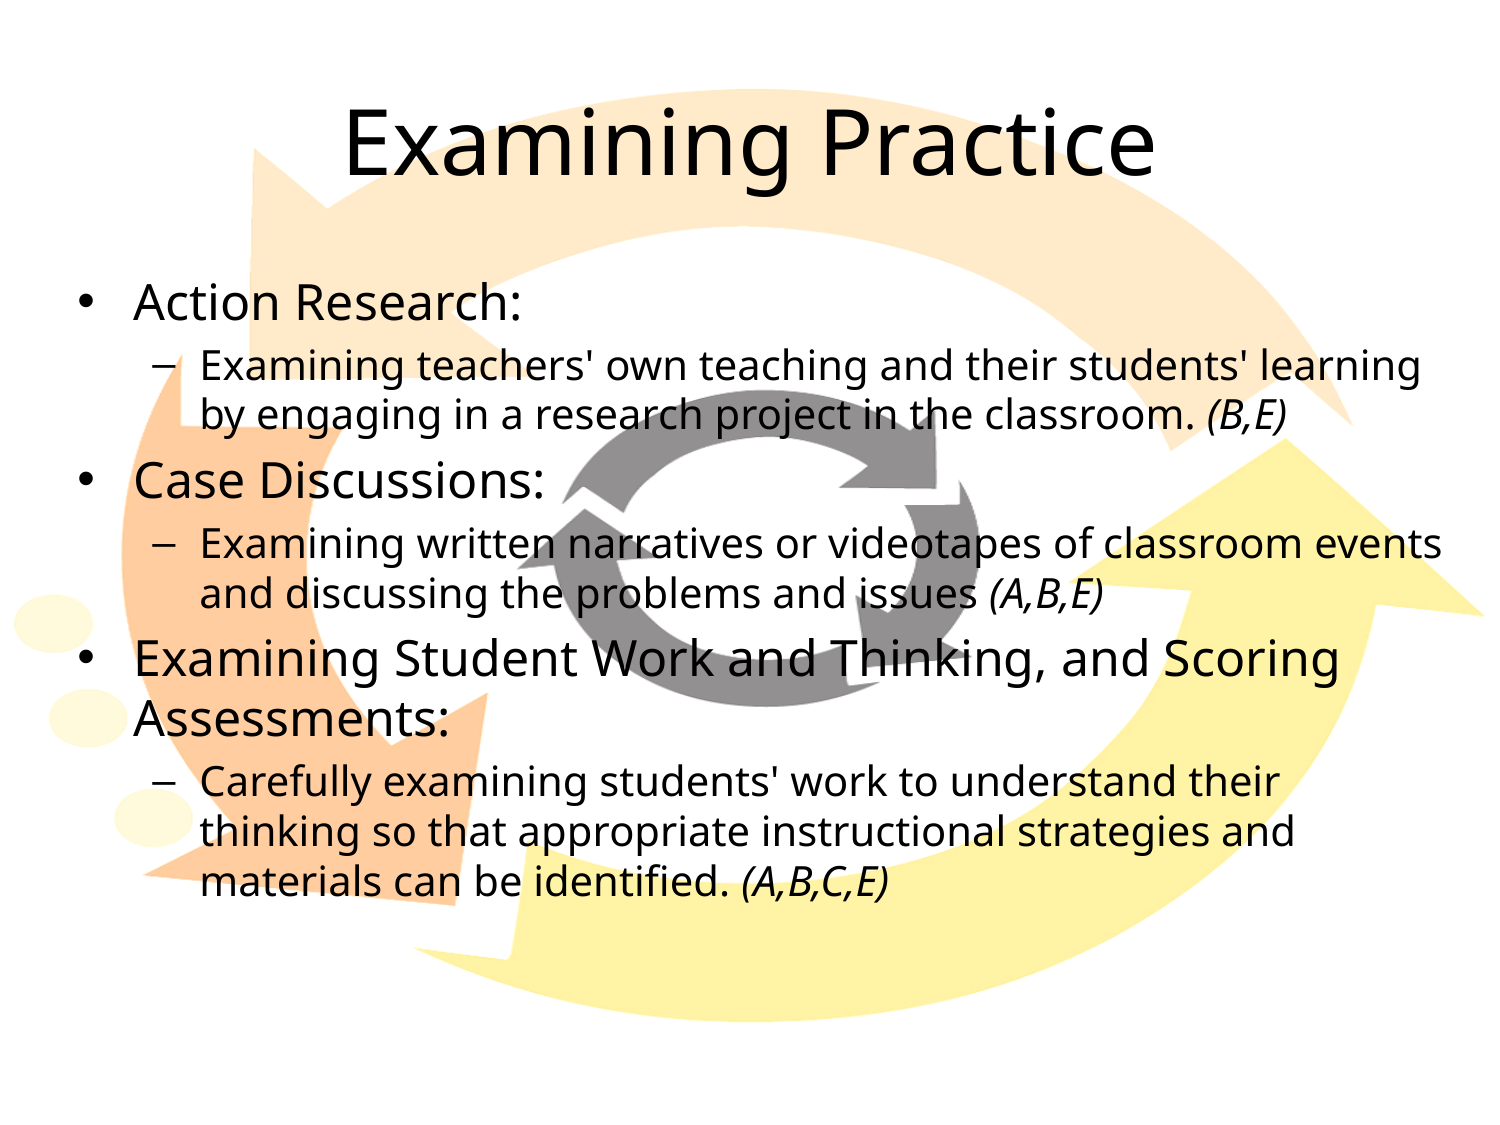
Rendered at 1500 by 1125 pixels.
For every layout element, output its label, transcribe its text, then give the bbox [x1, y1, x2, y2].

list Action Research: Examining teachers' own teaching and their students' learning by engaging in a research project in the classroom. (B,E) Case Discussions: Examining written narratives or videotapes of classroom events and discussing the problems and issues (A,B,E) Examining Student Work and Thinking, and Scoring Assessments: Carefully examining students' work to understand their thinking so that appropriate instructional strategies and materials can be identified. (A,B,C,E) [62, 262, 1463, 1006]
title Examining Practice [74, 44, 1426, 233]
